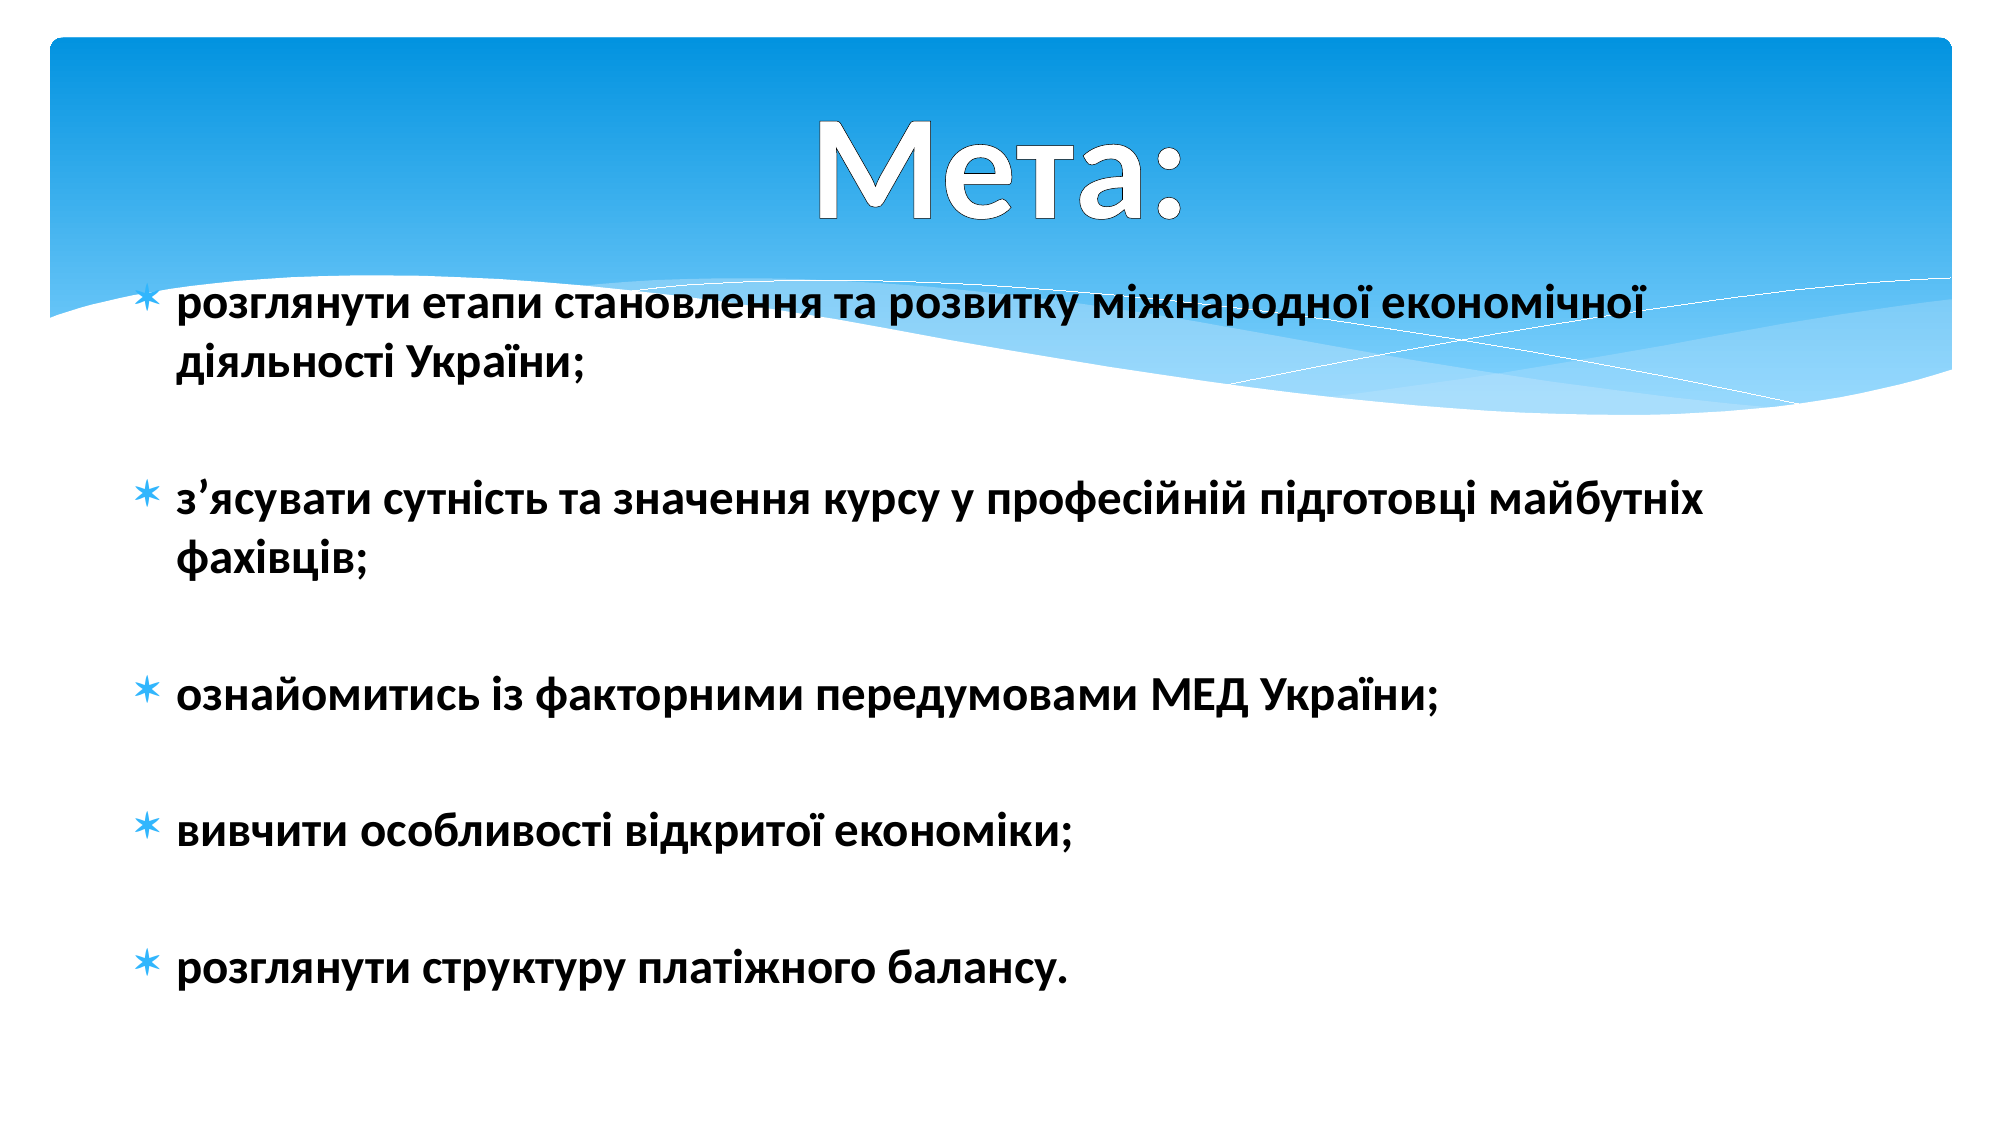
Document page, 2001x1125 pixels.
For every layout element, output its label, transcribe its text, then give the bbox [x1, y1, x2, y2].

list розглянути етапи становлення та розвитку міжнародної економічної діяльності України; з’ясувати сутність та значення курсу у професійній підготовці майбутніх фахівців; ознайомитись із факторними передумовами МЕД України; вивчити особливості відкритої економіки; розглянути структуру платіжного балансу. [120, 262, 1891, 1005]
title Мета: [99, 55, 1900, 261]
